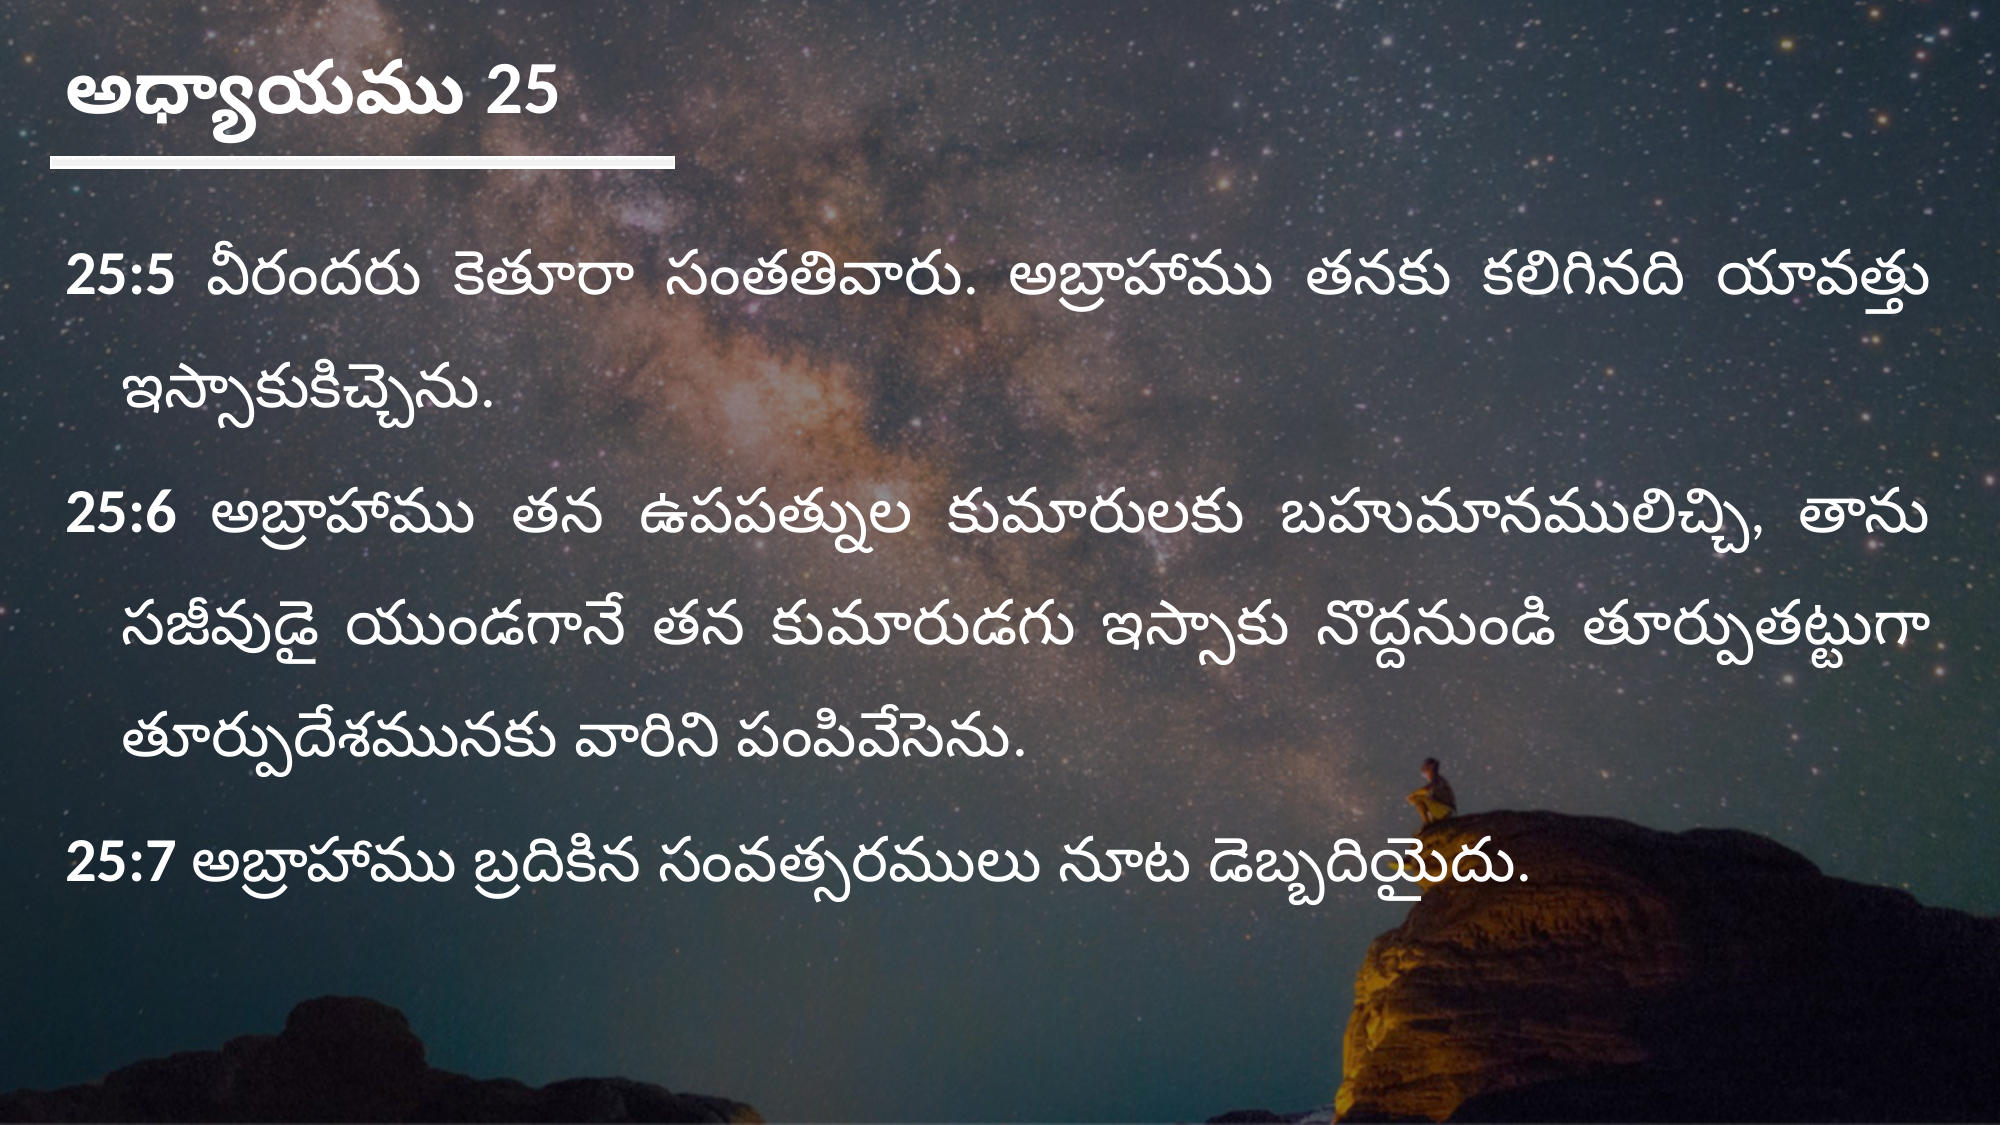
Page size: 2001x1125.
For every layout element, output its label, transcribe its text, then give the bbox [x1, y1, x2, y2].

title అధ్యాయము 25 [50, 0, 1925, 167]
picture [0, 0, 2000, 1125]
list 25:5 వీరందరు కెతూరా సంతతివారు. అబ్రాహాము తనకు కలిగినది యావత్తు ఇస్సాకుకిచ్చెను. 25:6 అబ్రాహాము తన ఉపపత్నుల కుమారులకు బహుమానములిచ్చి, తాను సజీవుడై యుండగానే తన కుమారుడగు ఇస్సాకు నొద్దనుండి తూర్పుతట్టుగా తూర్పుదేశమునకు వారిని పంపివేసెను. 25:7 అబ్రాహాము బ్రదికిన సంవత్సరములు నూట డెబ్బదియైదు. [50, 187, 1946, 1063]
